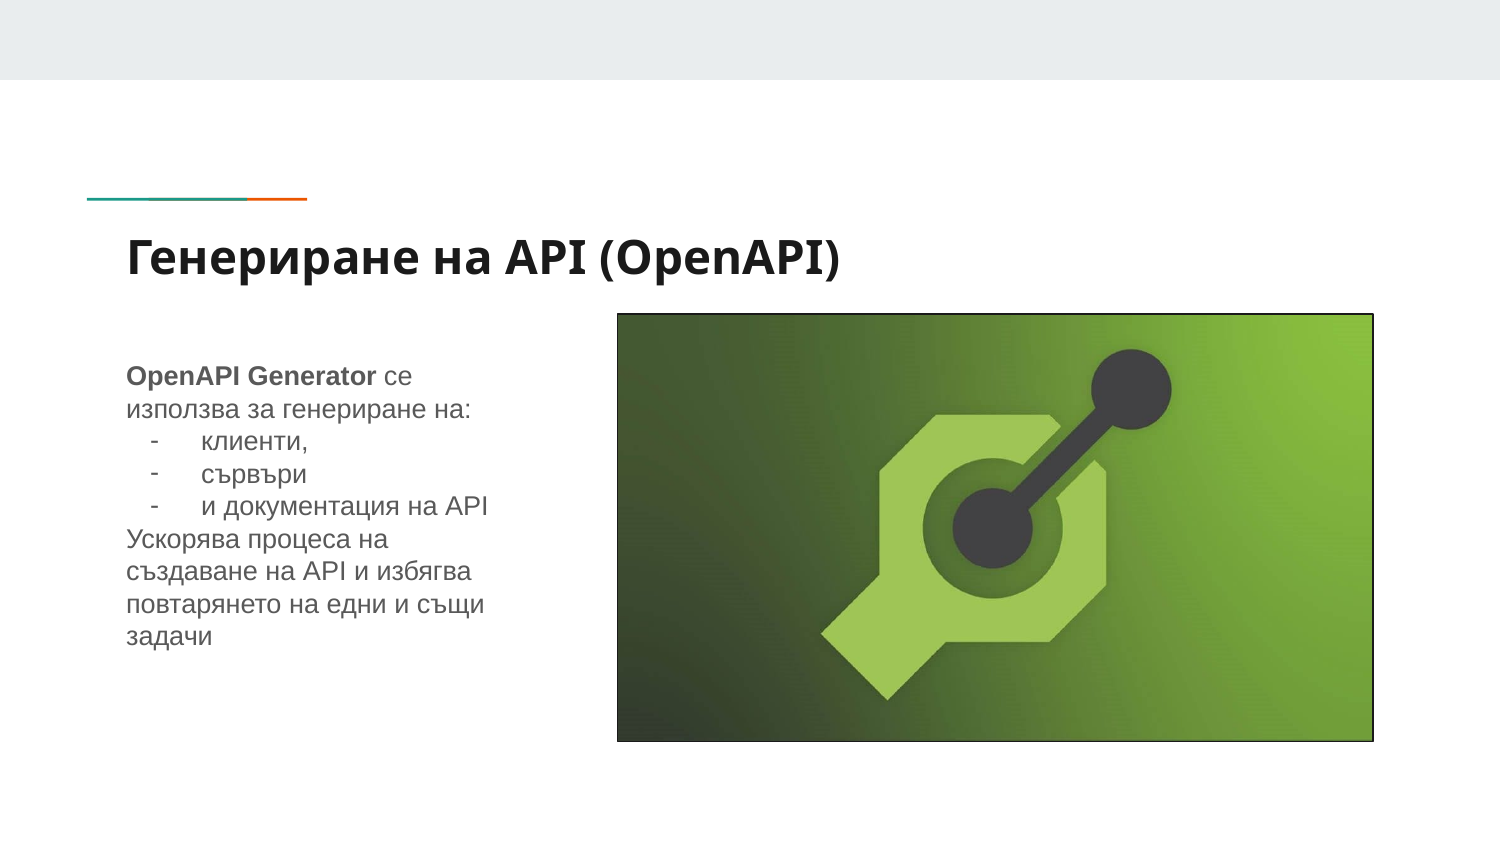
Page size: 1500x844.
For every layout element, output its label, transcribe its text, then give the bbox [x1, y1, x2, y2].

picture [617, 314, 1373, 741]
text_box OpenAPI Generator се използва за генериране на: клиенти, сървъри и документация на API Ускорява процеса на създаване на API и избягва повтарянето на едни и същи задачи [110, 343, 526, 787]
title Генериране на API (OpenAPI) [111, 212, 1373, 300]
